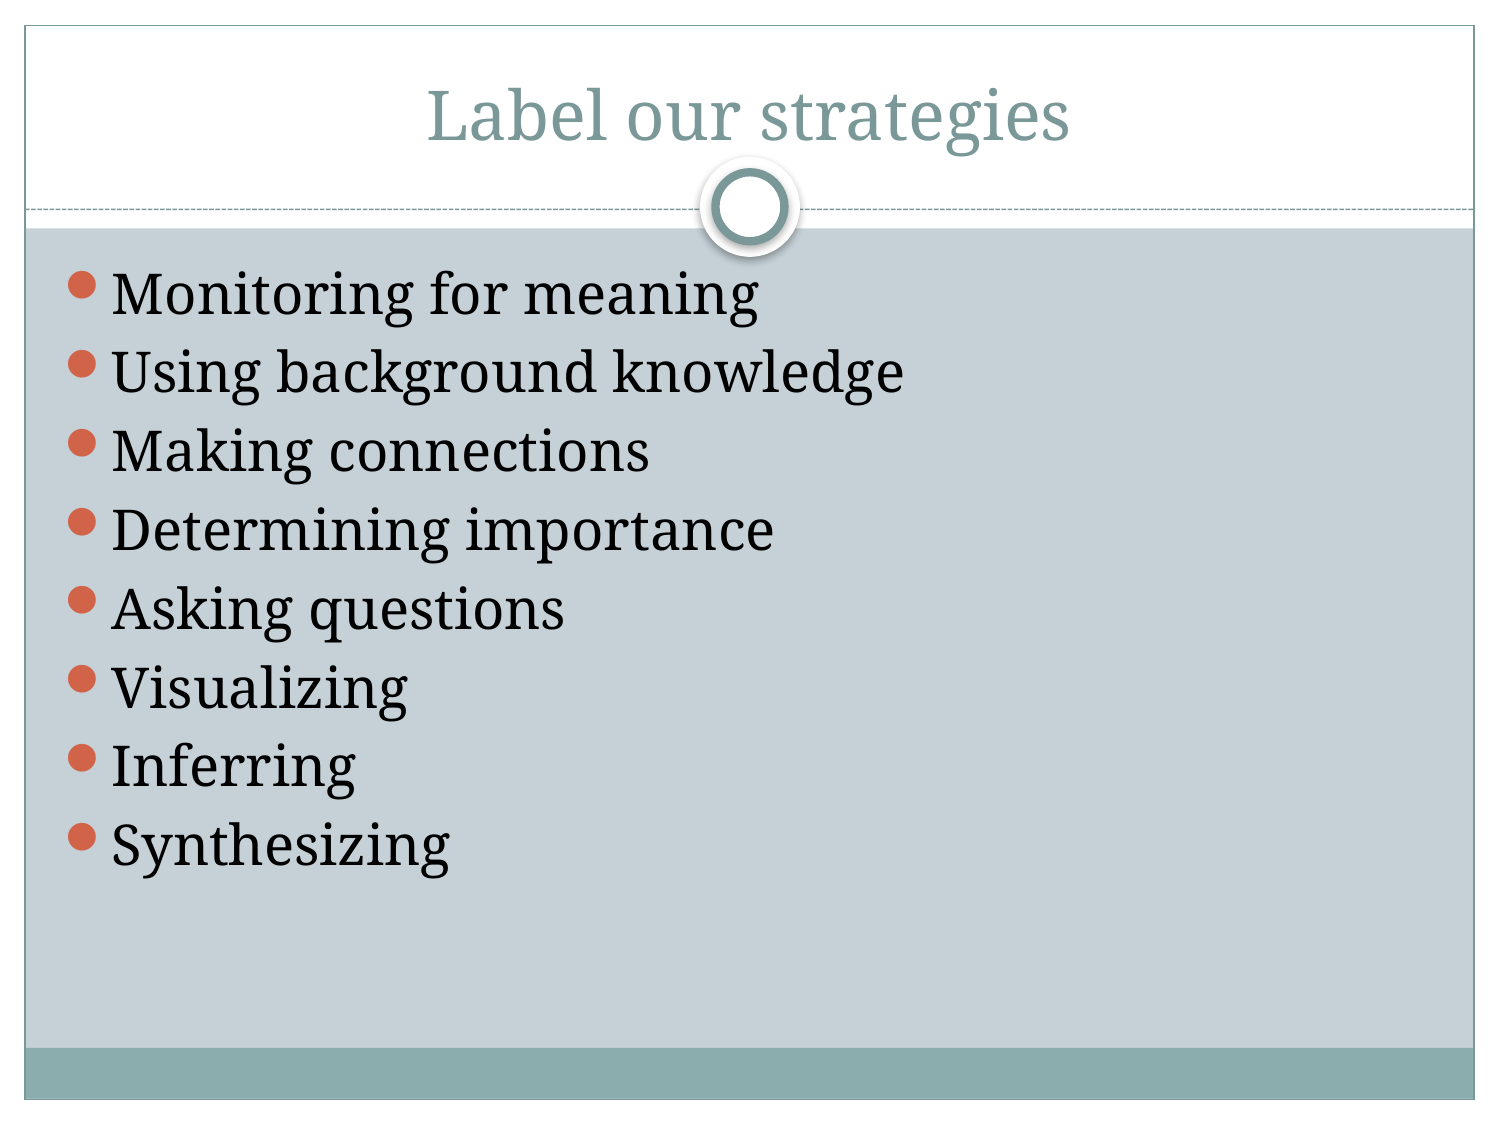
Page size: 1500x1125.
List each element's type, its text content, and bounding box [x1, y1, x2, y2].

list Monitoring for meaning Using background knowledge Making connections Determining importance Asking questions Visualizing Inferring Synthesizing [49, 250, 1445, 1001]
title Label our strategies [49, 37, 1450, 162]
